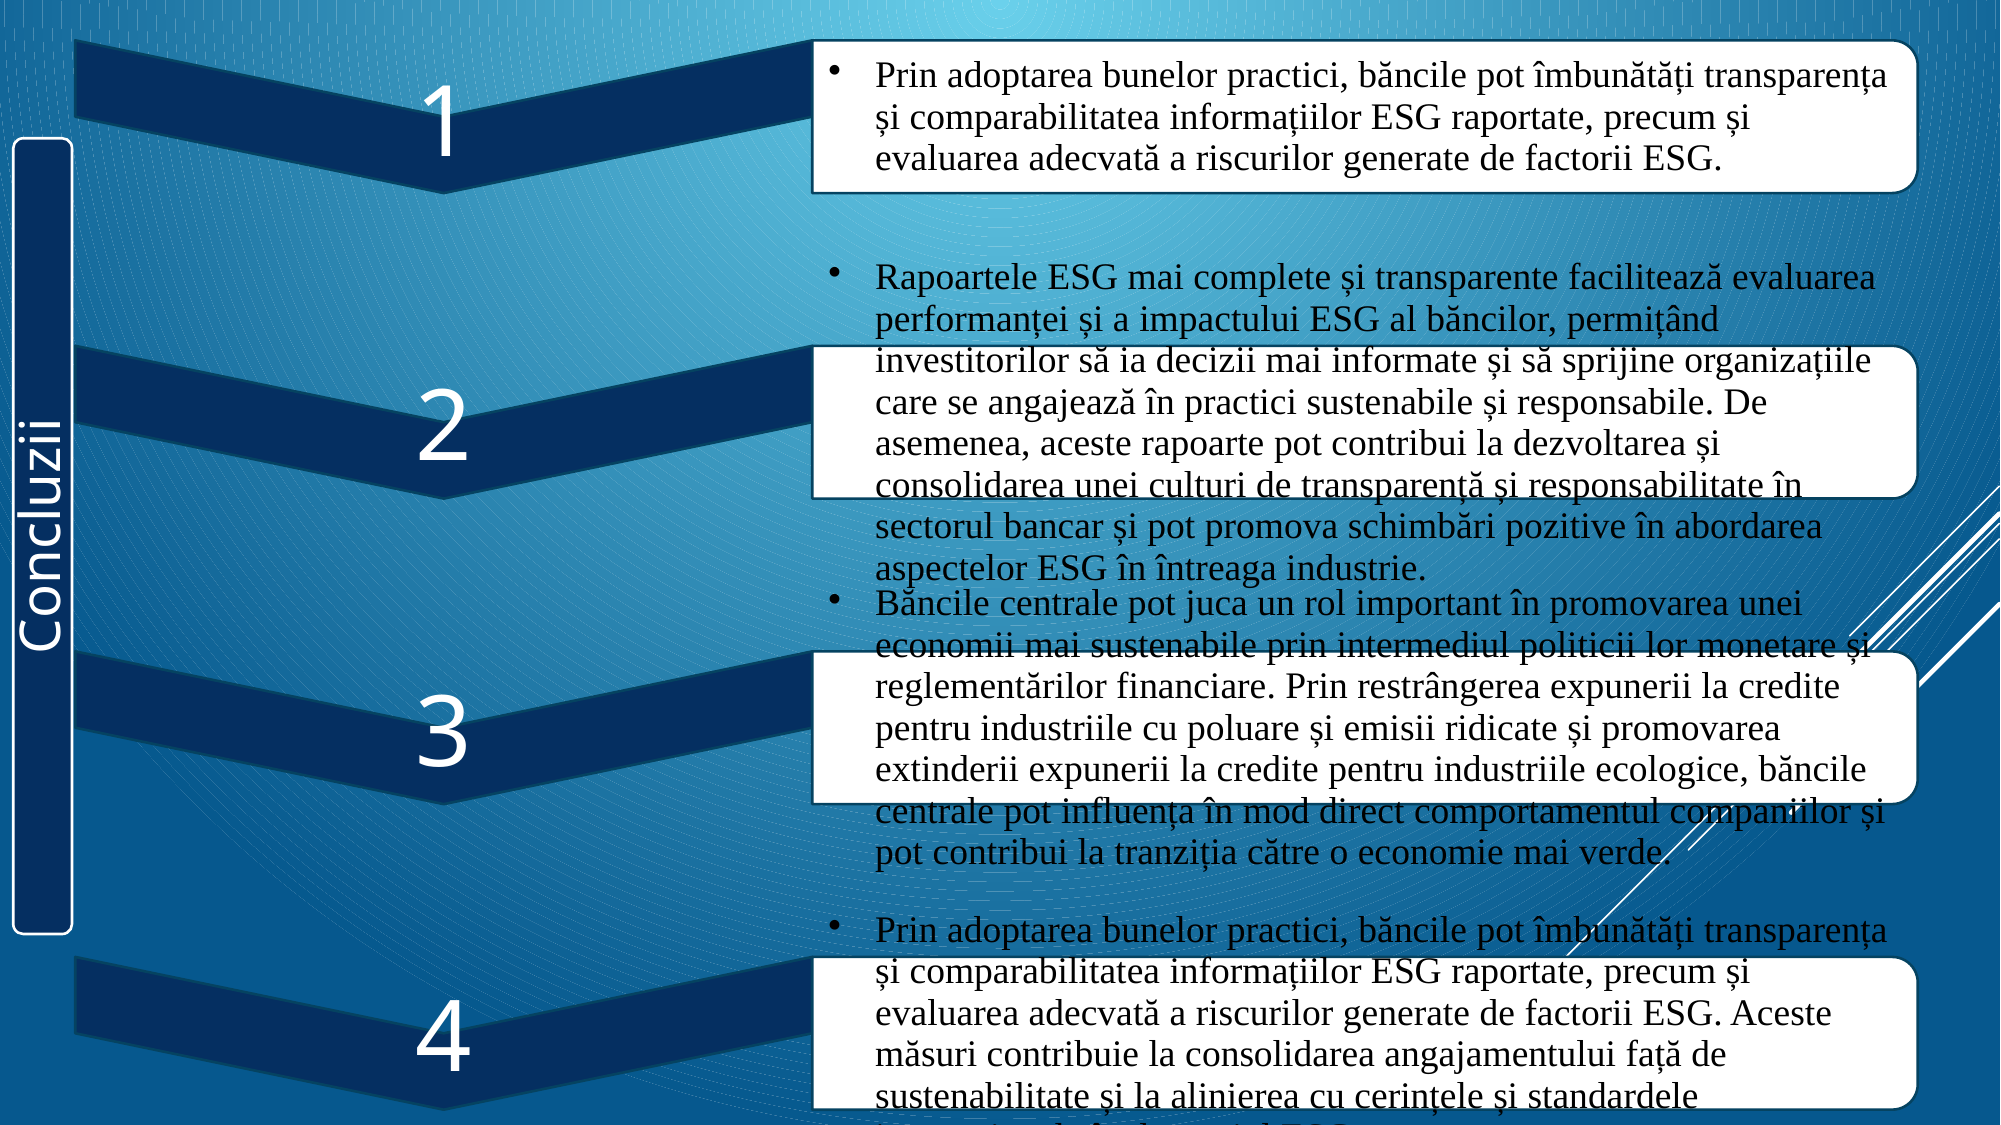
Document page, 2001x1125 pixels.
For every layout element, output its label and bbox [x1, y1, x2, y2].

text_box [75, 40, 1918, 1110]
text_box [0, 506, 441, 566]
